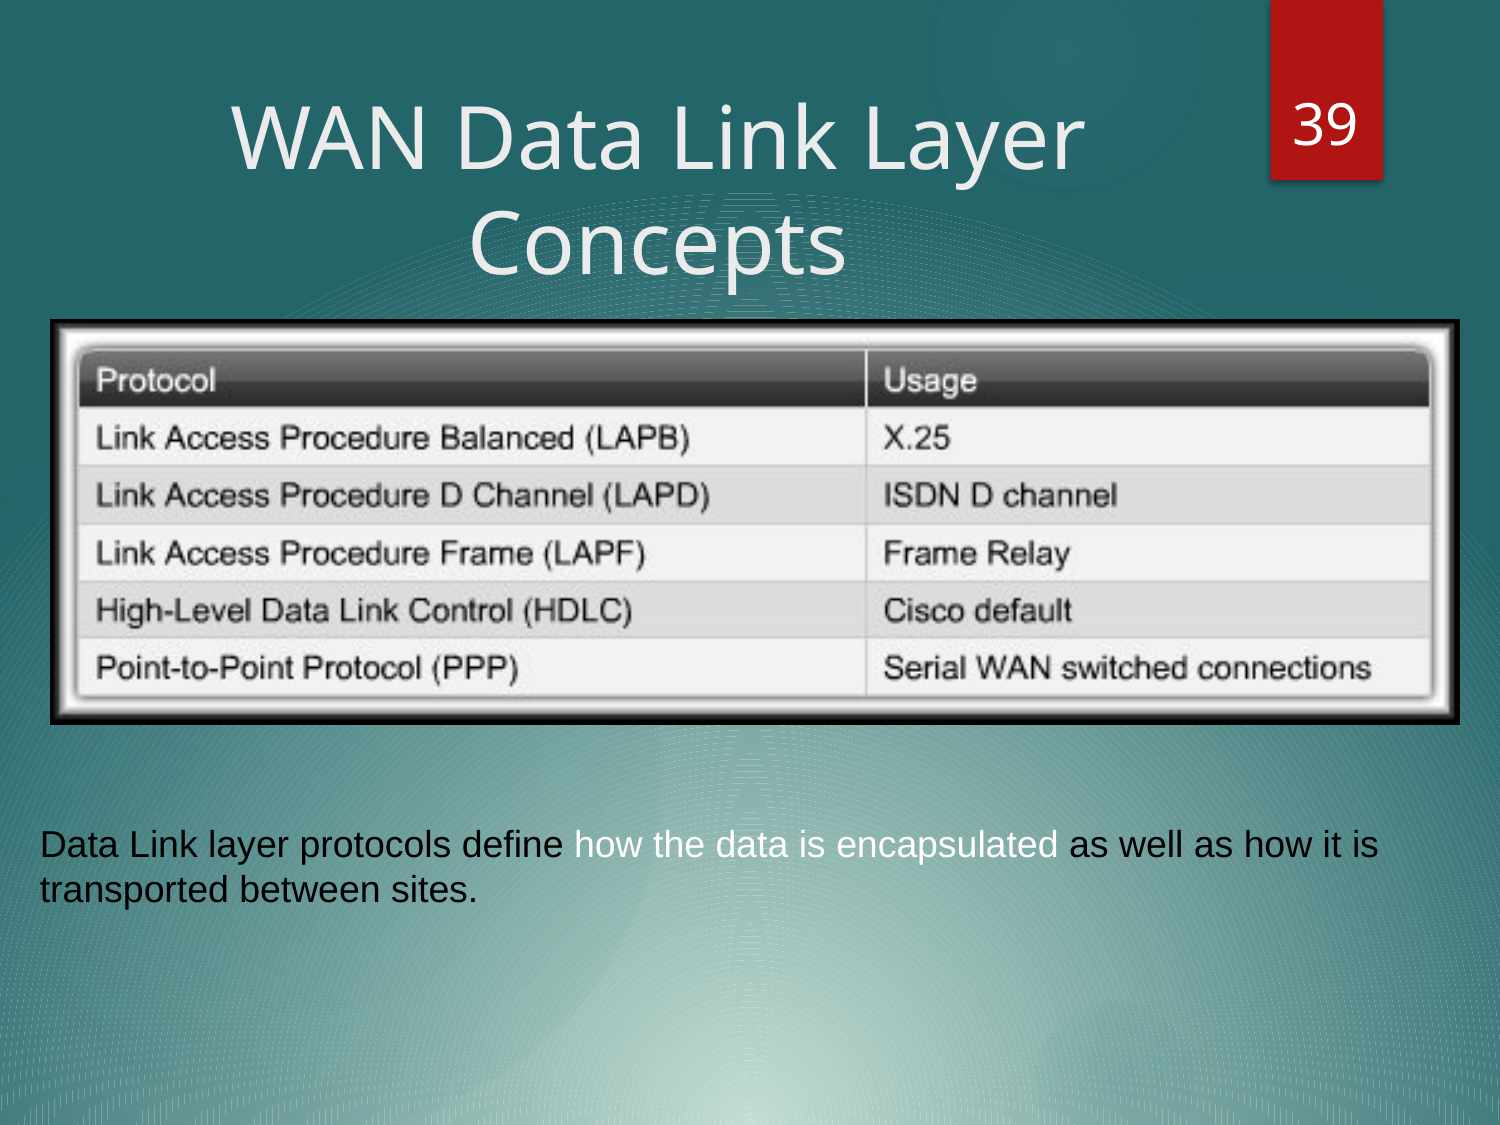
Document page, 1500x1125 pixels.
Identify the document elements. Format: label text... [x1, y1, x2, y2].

picture [49, 319, 1460, 726]
text_box Data Link layer protocols define how the data is encapsulated as well as how it is transported between sites. [24, 812, 1475, 1125]
title WAN Data Link Layer Concepts [79, 74, 1237, 304]
slide_number 39 [1273, 48, 1378, 175]
